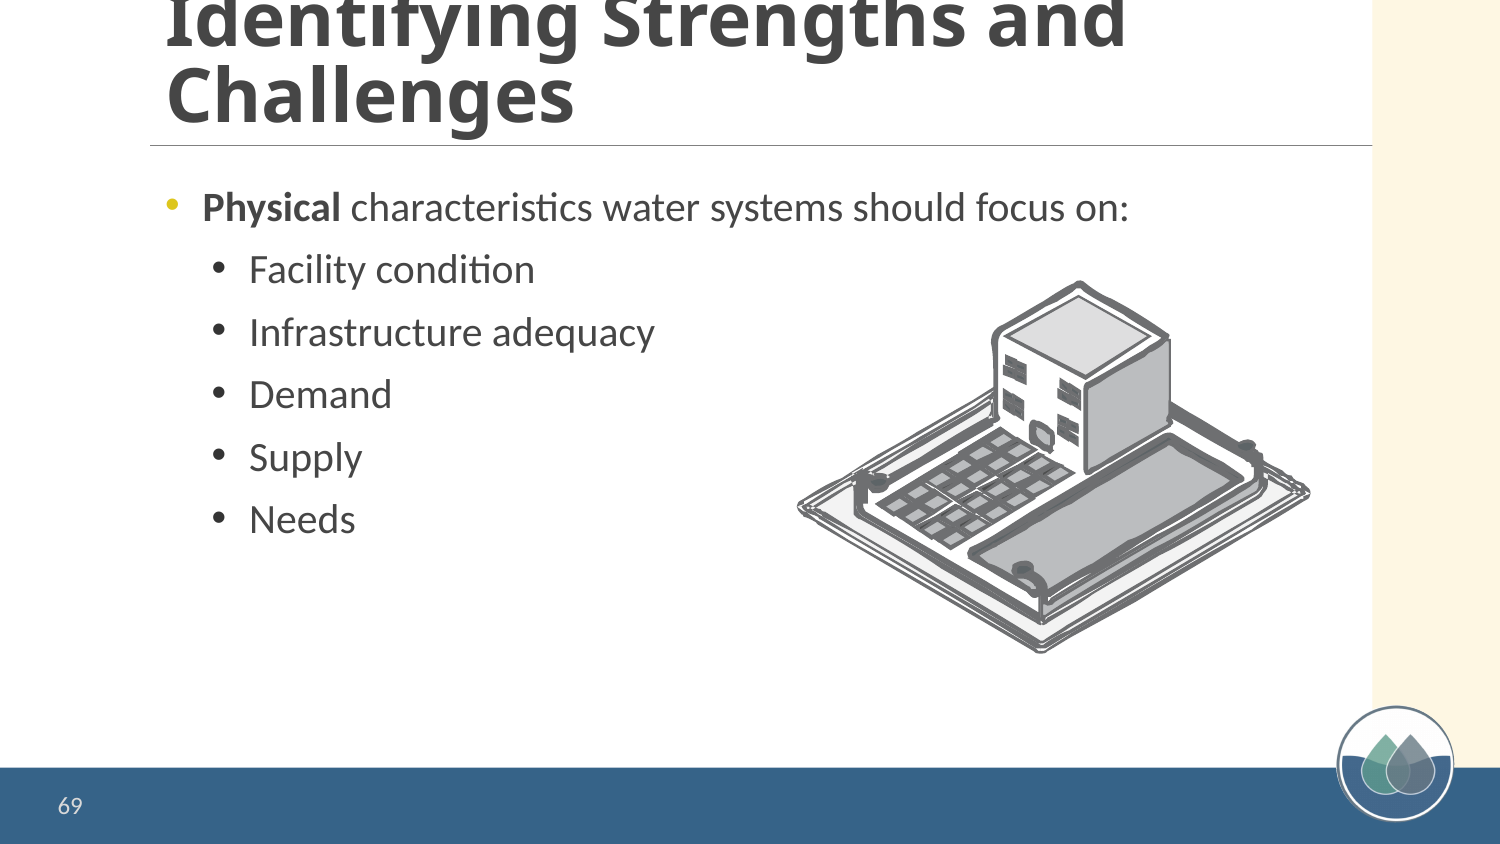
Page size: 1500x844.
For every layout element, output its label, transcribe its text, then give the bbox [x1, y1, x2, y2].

slide_number 69 [16, 782, 124, 828]
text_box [796, 278, 1311, 654]
title Identifying Strengths and Challenges [150, 21, 1373, 146]
list Physical characteristics water systems should focus on: Facility condition Infrastructure adequacy Demand Supply Needs [150, 171, 1373, 760]
